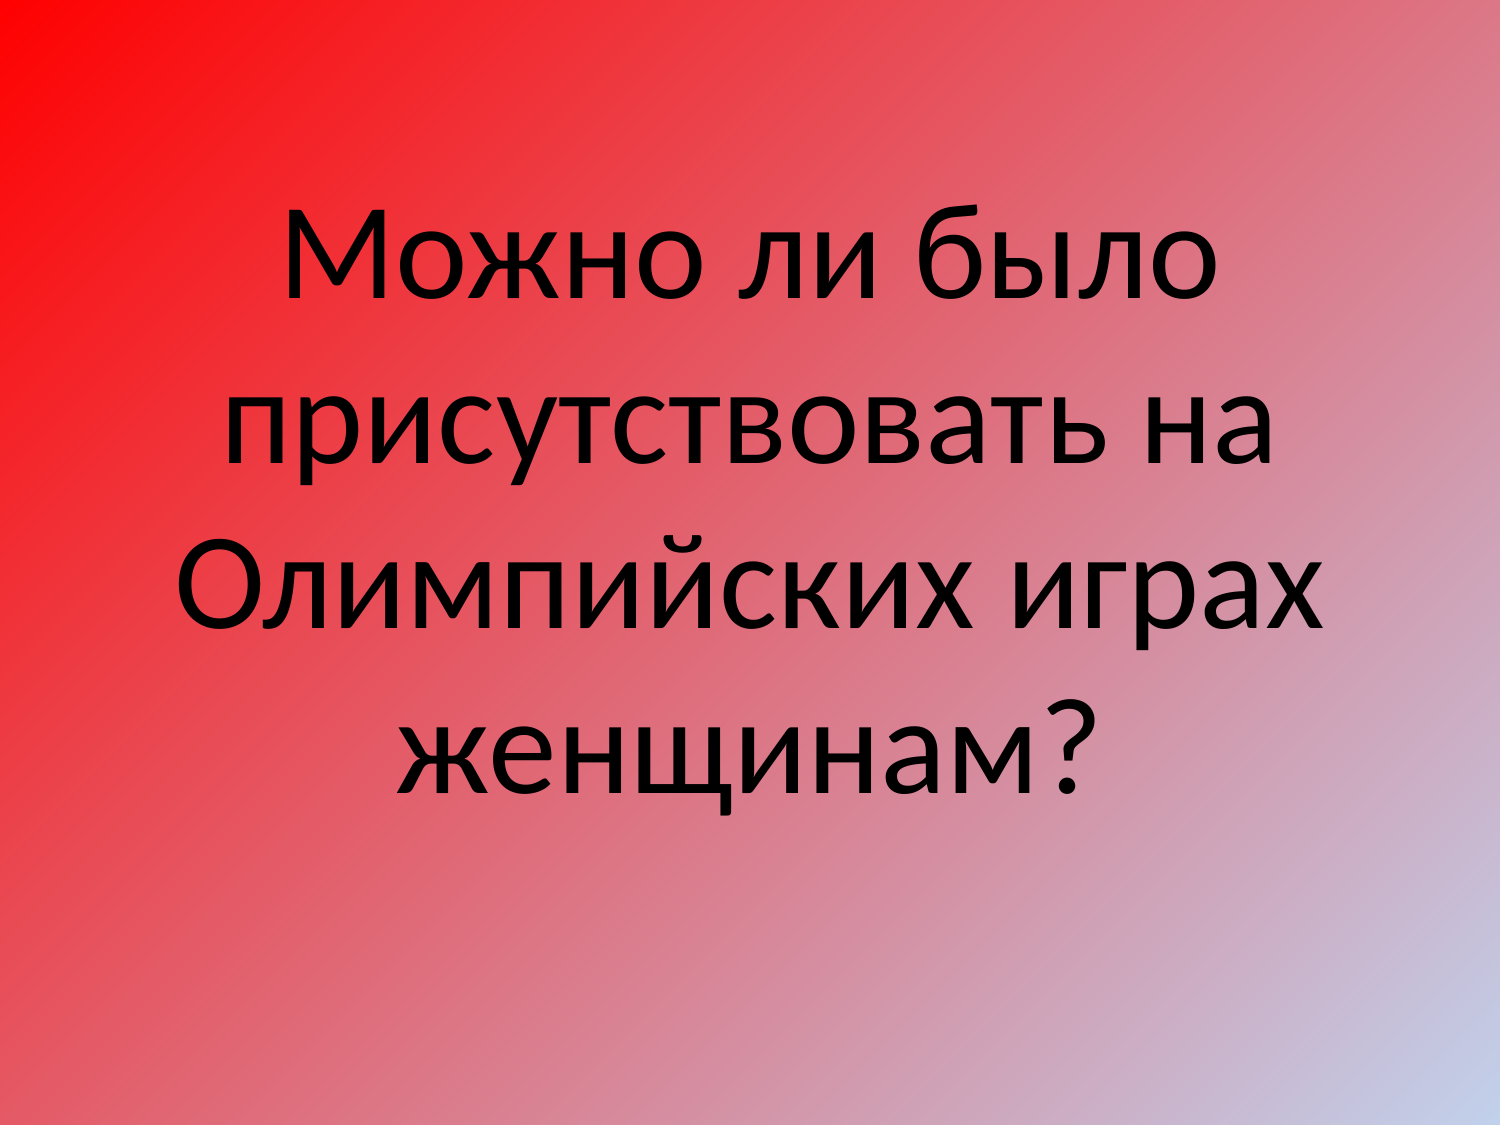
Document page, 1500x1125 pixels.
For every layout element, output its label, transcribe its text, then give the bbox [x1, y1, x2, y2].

title Можно ли было присутствовать на Олимпийских играх женщинам? [75, 45, 1425, 938]
